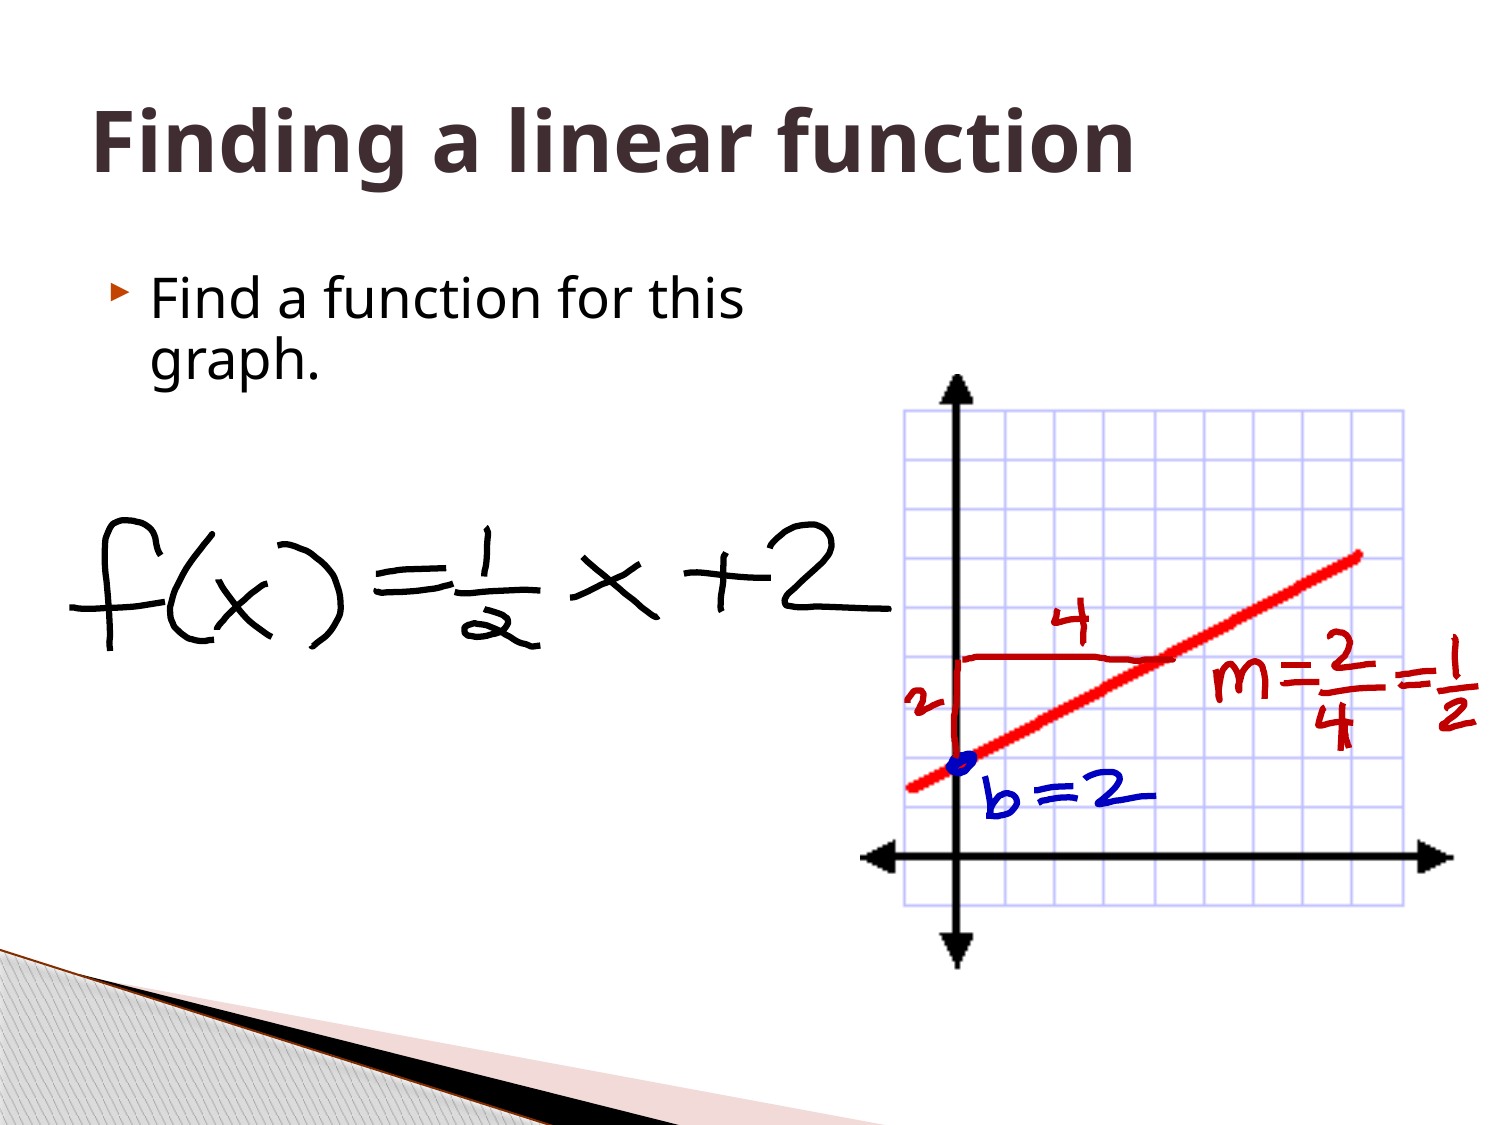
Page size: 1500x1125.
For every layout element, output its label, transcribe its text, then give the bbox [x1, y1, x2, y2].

text_box [108, 608, 133, 652]
text_box [216, 582, 268, 630]
text_box [217, 579, 240, 606]
text_box [768, 523, 854, 609]
text_box [169, 533, 215, 642]
text_box [1464, 715, 1476, 725]
list Find a function for this graph. [75, 262, 825, 1038]
text_box [103, 519, 162, 605]
text_box [1464, 685, 1479, 689]
text_box [69, 601, 166, 610]
text_box [582, 556, 610, 579]
text_box [375, 567, 447, 575]
text_box [375, 582, 454, 594]
text_box [277, 543, 342, 648]
text_box [454, 588, 541, 595]
text_box [569, 563, 641, 599]
text_box [719, 552, 727, 612]
text_box [683, 571, 722, 576]
text_box [725, 574, 771, 579]
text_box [859, 374, 1458, 988]
text_box [463, 608, 541, 648]
title Finding a linear function [75, 45, 1425, 233]
text_box [611, 581, 659, 618]
text_box [483, 526, 489, 577]
text_box [239, 606, 273, 638]
